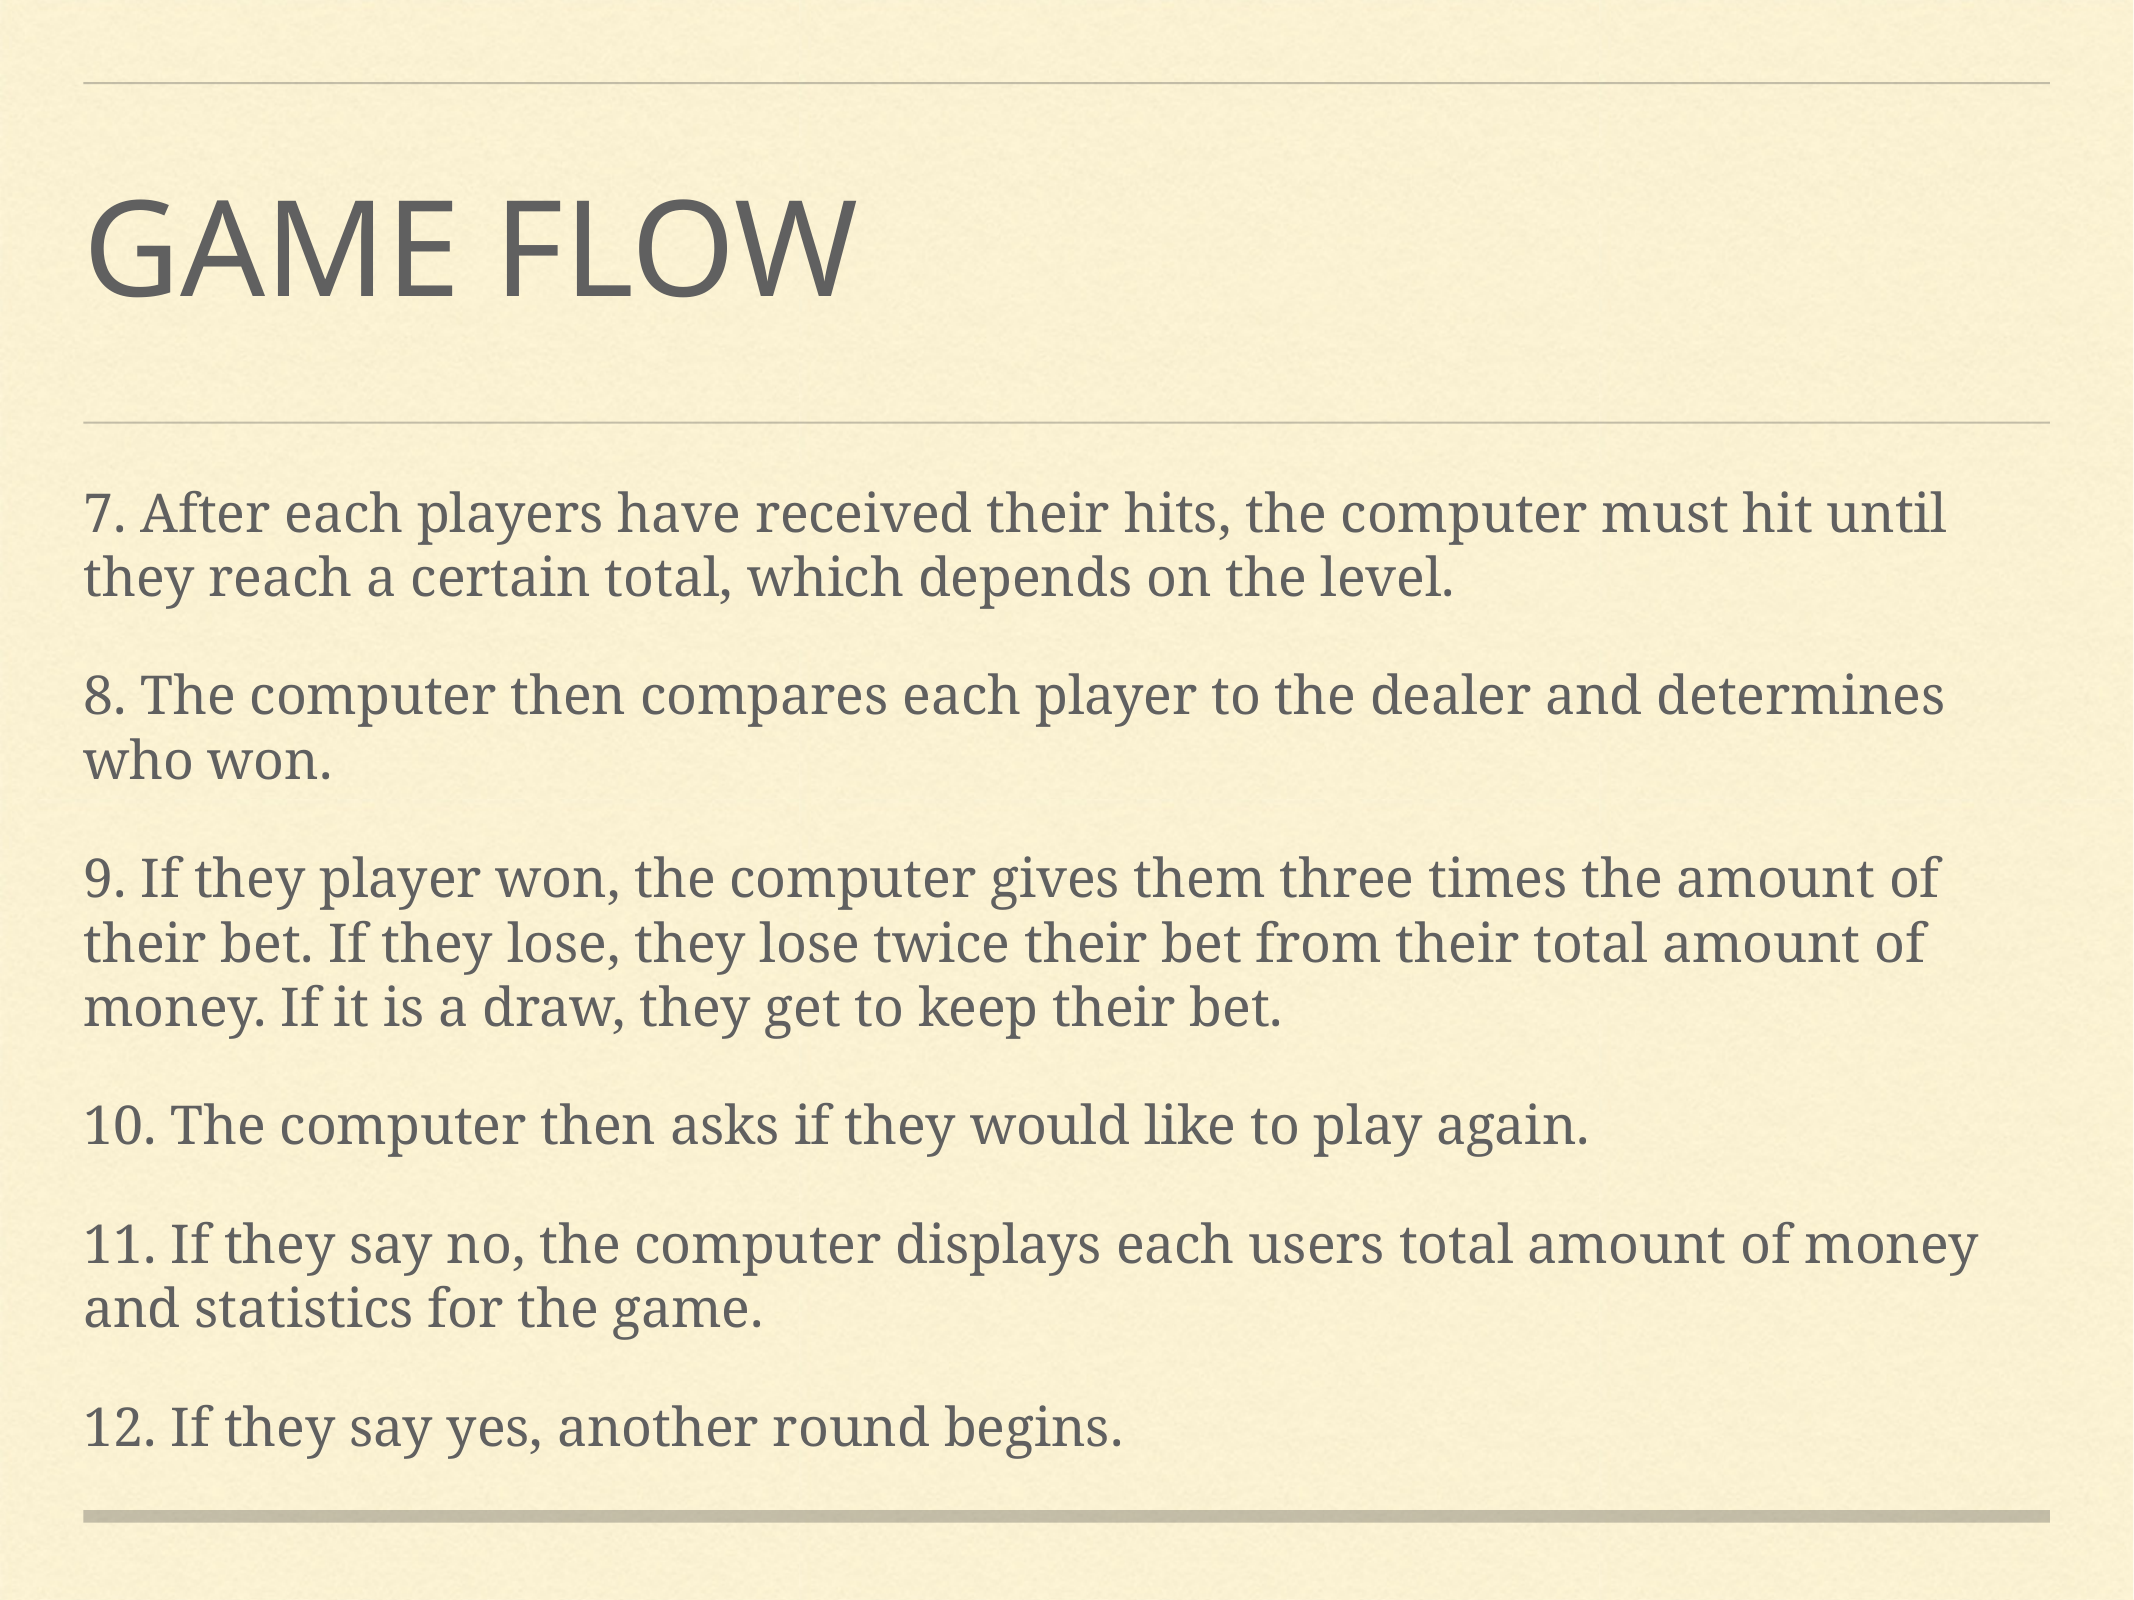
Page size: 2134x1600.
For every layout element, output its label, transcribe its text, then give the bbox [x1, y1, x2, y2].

title Game Flow [82, 96, 2051, 410]
picture [0, 0, 2134, 1600]
list 7. After each players have received their hits, the computer must hit until they reach a certain total, which depends on the level. 8. The computer then compares each player to the dealer and determines who won. 9. If they player won, the computer gives them three times the amount of their bet. If they lose, they lose twice their bet from their total amount of money. If it is a draw, they get to keep their bet. 10. The computer then asks if they would like to play again. 11. If they say no, the computer displays each users total amount of money and statistics for the game. 12. If they say yes, another round begins. [82, 497, 2051, 1438]
